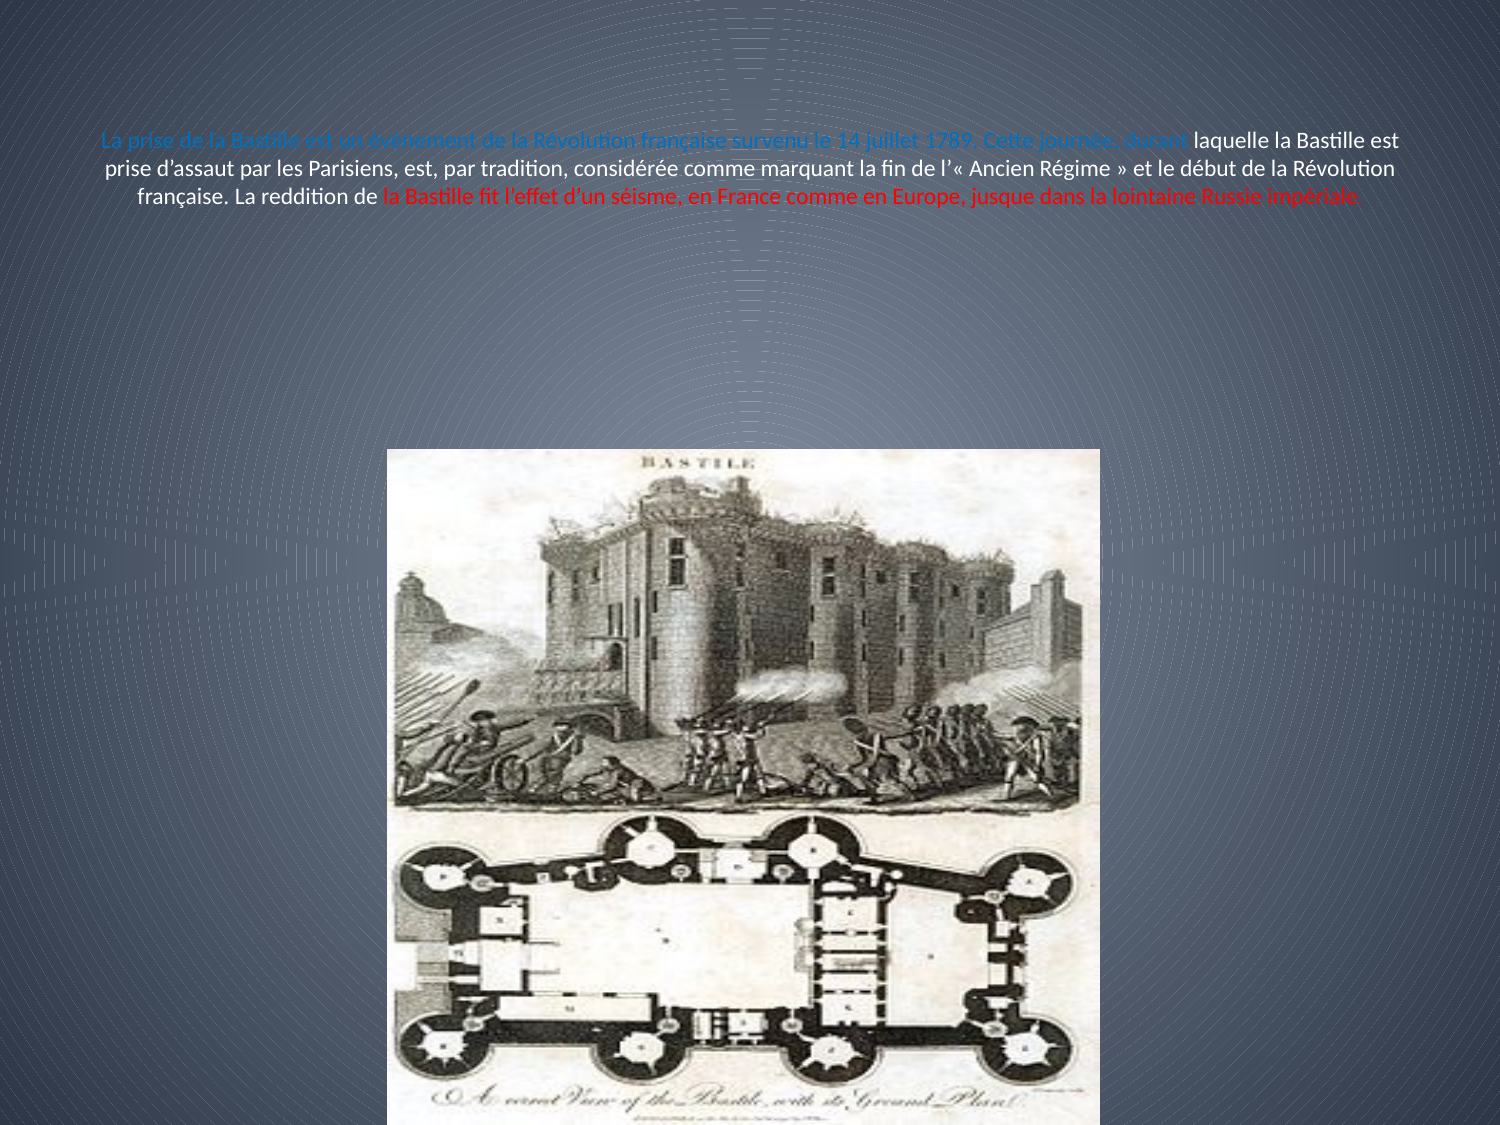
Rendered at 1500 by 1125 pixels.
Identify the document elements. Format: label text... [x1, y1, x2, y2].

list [387, 449, 1101, 1125]
title La prise de la Bastille est un évènement de la Révolution française survenu le 14 juillet 1789. Cette journée, durant laquelle la Bastille est prise d’assaut par les Parisiens, est, par tradition, considérée comme marquant la fin de l’« Ancien Régime » et le début de la Révolution française. La reddition de la Bastille fit l’effet d’un séisme, en France comme en Europe, jusque dans la lointaine Russie impériale. [75, 45, 1425, 233]
